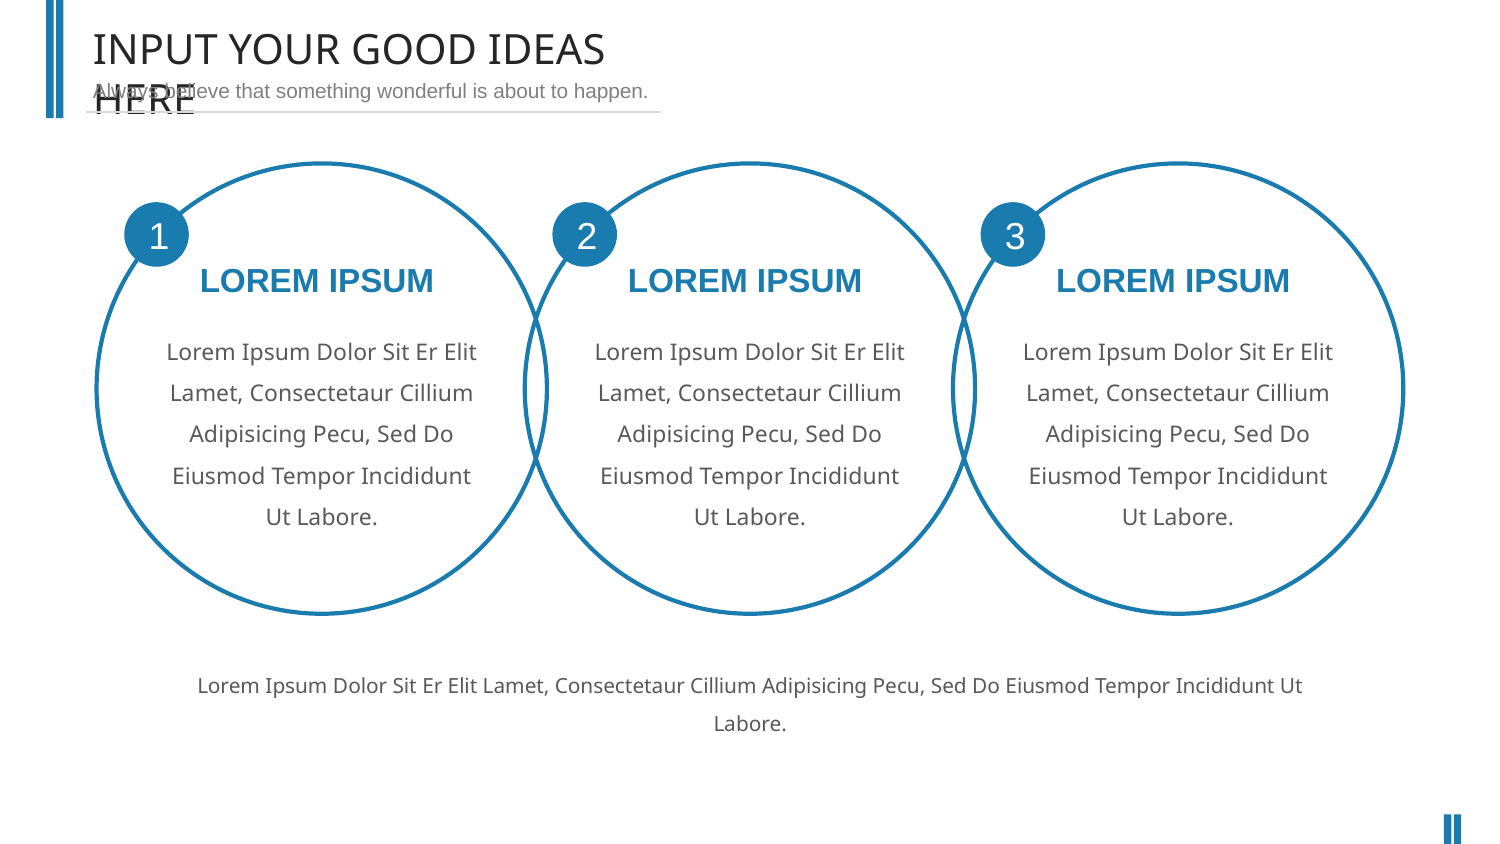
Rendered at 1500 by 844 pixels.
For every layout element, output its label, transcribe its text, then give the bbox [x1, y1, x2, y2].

text_box LOREM IPSUM [184, 251, 459, 307]
text_box [950, 161, 1406, 531]
text_box INPUT YOUR GOOD IDEAS HERE [78, 15, 714, 70]
text_box Lorem Ipsum Dolor Sit Er Elit Lamet, Consectetaur Cillium Adipisicing Pecu, Sed Do Eiusmod Tempor Incididunt Ut Labore. [161, 652, 1339, 743]
text_box [94, 161, 550, 531]
text_box INPUT YOUR GOOD IDEAS HERE [78, 111, 714, 131]
text_box Lorem Ipsum Dolor Sit Er Elit Lamet, Consectetaur Cillium Adipisicing Pecu, Sed Do Eiusmod Tempor Incididunt Ut Labore. [572, 316, 928, 538]
text_box LOREM IPSUM [1041, 251, 1315, 307]
text_box 1 [122, 200, 191, 269]
text_box [578, 538, 922, 616]
text_box [536, 161, 964, 530]
text_box LOREM IPSUM [613, 251, 887, 307]
text_box Lorem Ipsum Dolor Sit Er Elit Lamet, Consectetaur Cillium Adipisicing Pecu, Sed Do Eiusmod Tempor Incididunt Ut Labore. [144, 316, 499, 538]
text_box Lorem Ipsum Dolor Sit Er Elit Lamet, Consectetaur Cillium Adipisicing Pecu, Sed Do Eiusmod Tempor Incididunt Ut Labore. [1001, 316, 1356, 538]
text_box [1006, 538, 1350, 616]
text_box 3 [978, 200, 1048, 269]
text_box Always believe that something wonderful is about to happen. [78, 70, 714, 111]
text_box [150, 538, 493, 616]
text_box 2 [550, 200, 620, 269]
